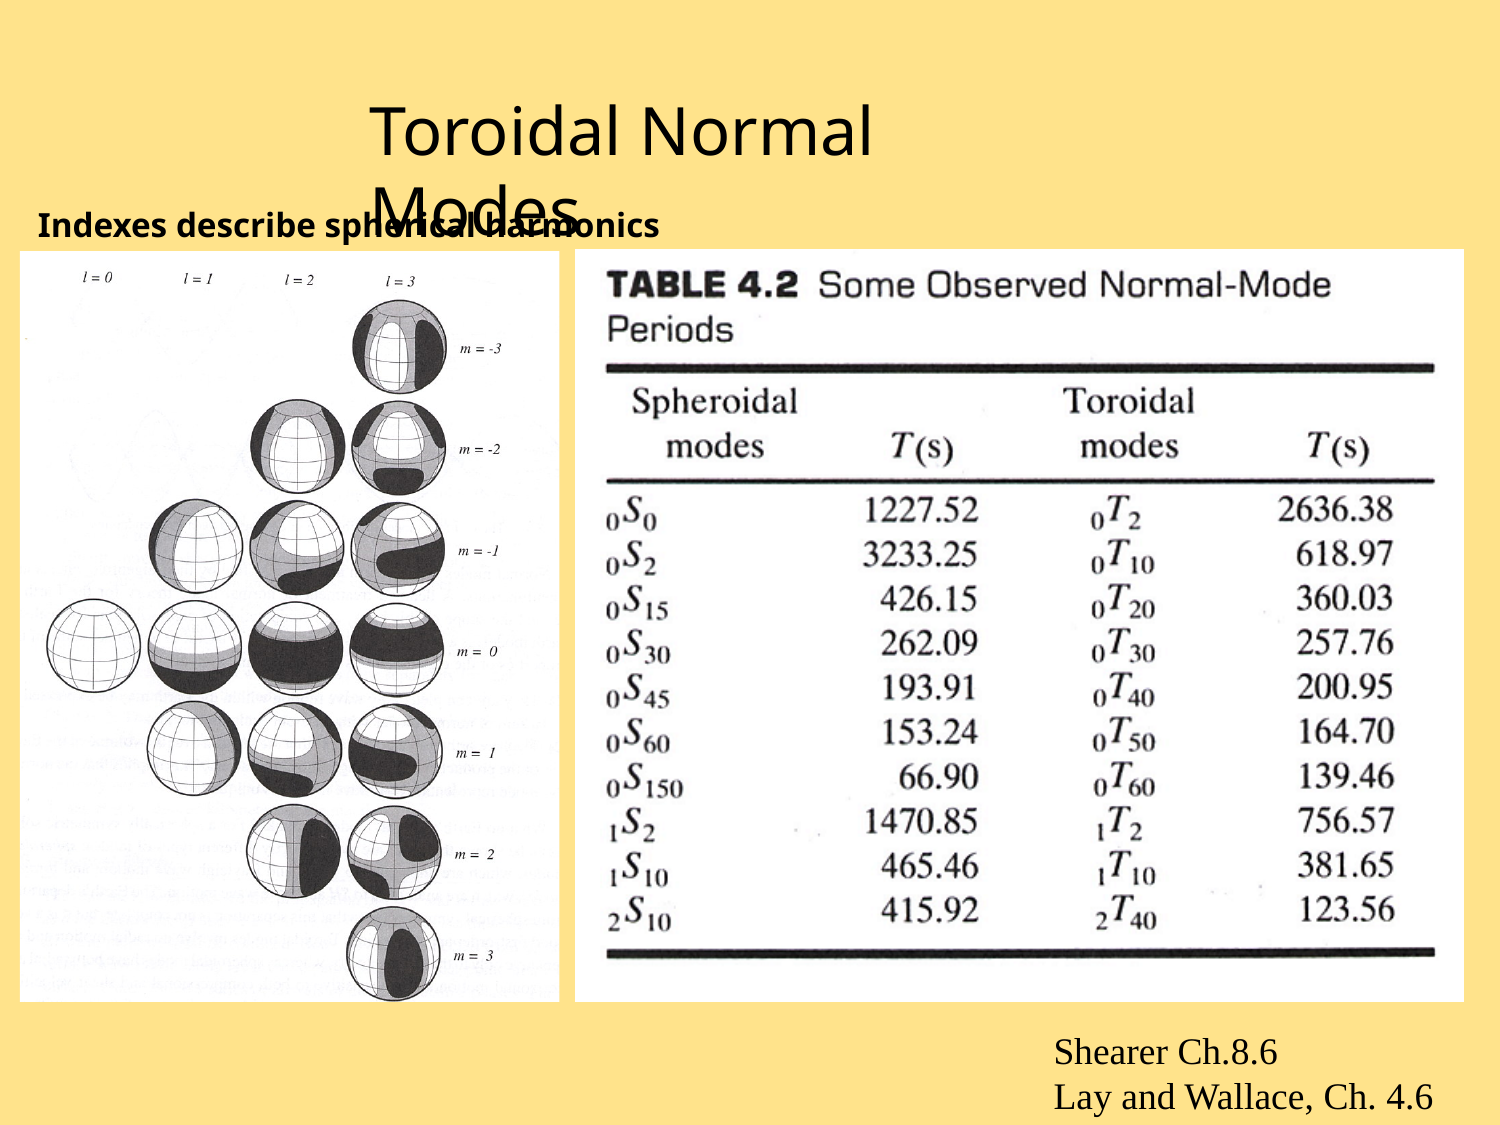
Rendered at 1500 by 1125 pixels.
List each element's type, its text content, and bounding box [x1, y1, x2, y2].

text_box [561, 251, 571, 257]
text_box Toroidal Normal Modes [355, 81, 1088, 248]
picture [19, 250, 560, 1003]
picture [574, 249, 1464, 1003]
text_box Indexes describe spherical harmonics [23, 196, 676, 251]
text_box Shearer Ch.8.6 Lay and Wallace, Ch. 4.6 [1038, 1019, 1449, 1125]
